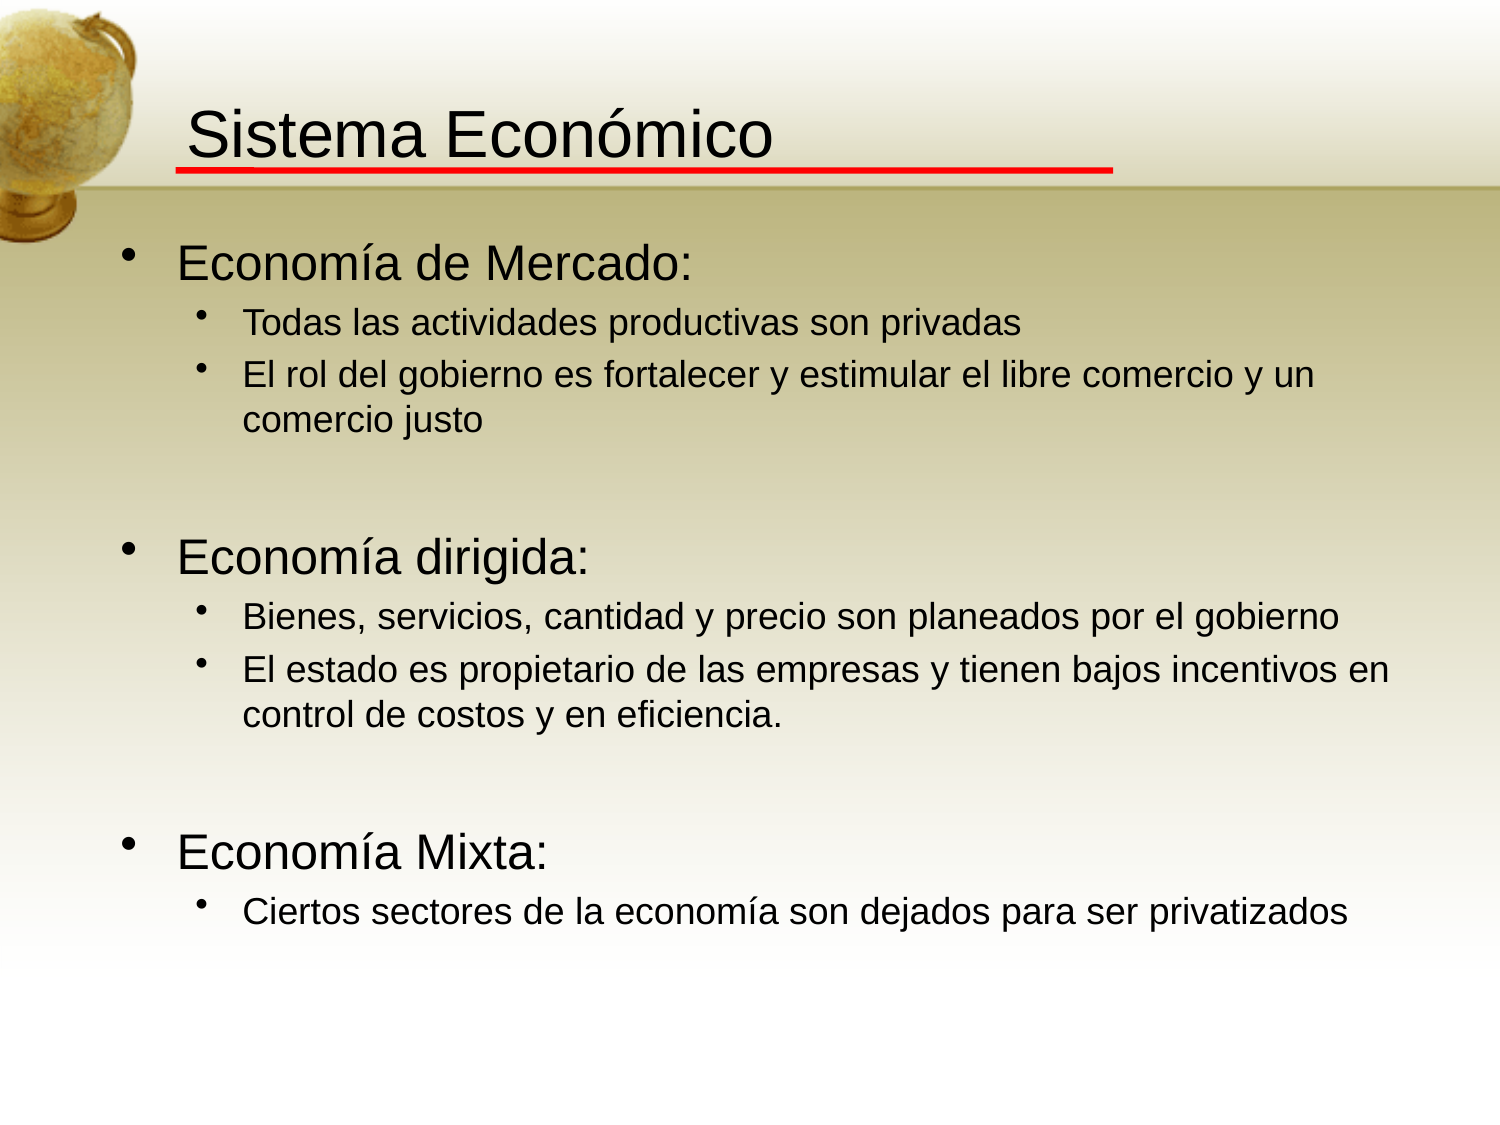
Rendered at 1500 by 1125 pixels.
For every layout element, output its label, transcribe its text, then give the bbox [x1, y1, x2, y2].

list Economía de Mercado: Todas las actividades productivas son privadas El rol del gobierno es fortalecer y estimular el libre comercio y un comercio justo Economía dirigida: Bienes, servicios, cantidad y precio son planeados por el gobierno El estado es propietario de las empresas y tienen bajos incentivos en control de costos y en eficiencia. Economía Mixta: Ciertos sectores de la economía son dejados para ser privatizados [105, 222, 1454, 1091]
title Sistema Económico [170, 36, 1436, 179]
picture [0, 0, 1500, 1125]
